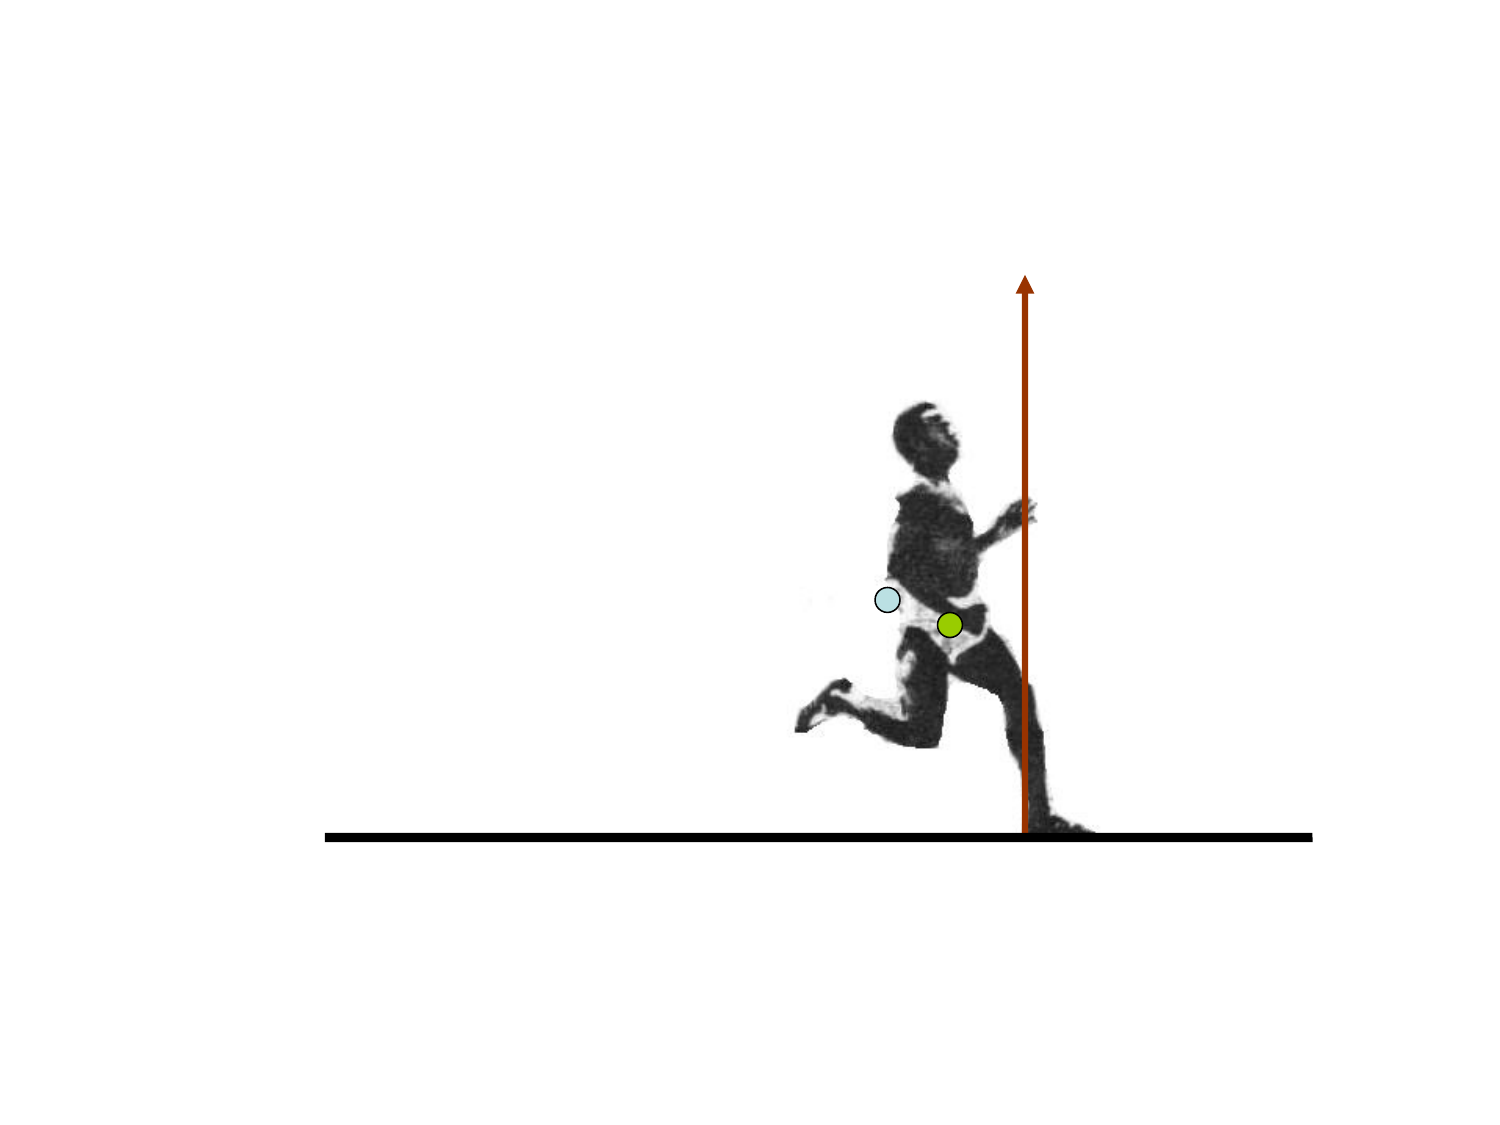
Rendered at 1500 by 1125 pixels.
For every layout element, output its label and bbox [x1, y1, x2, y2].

picture [637, 249, 1415, 910]
